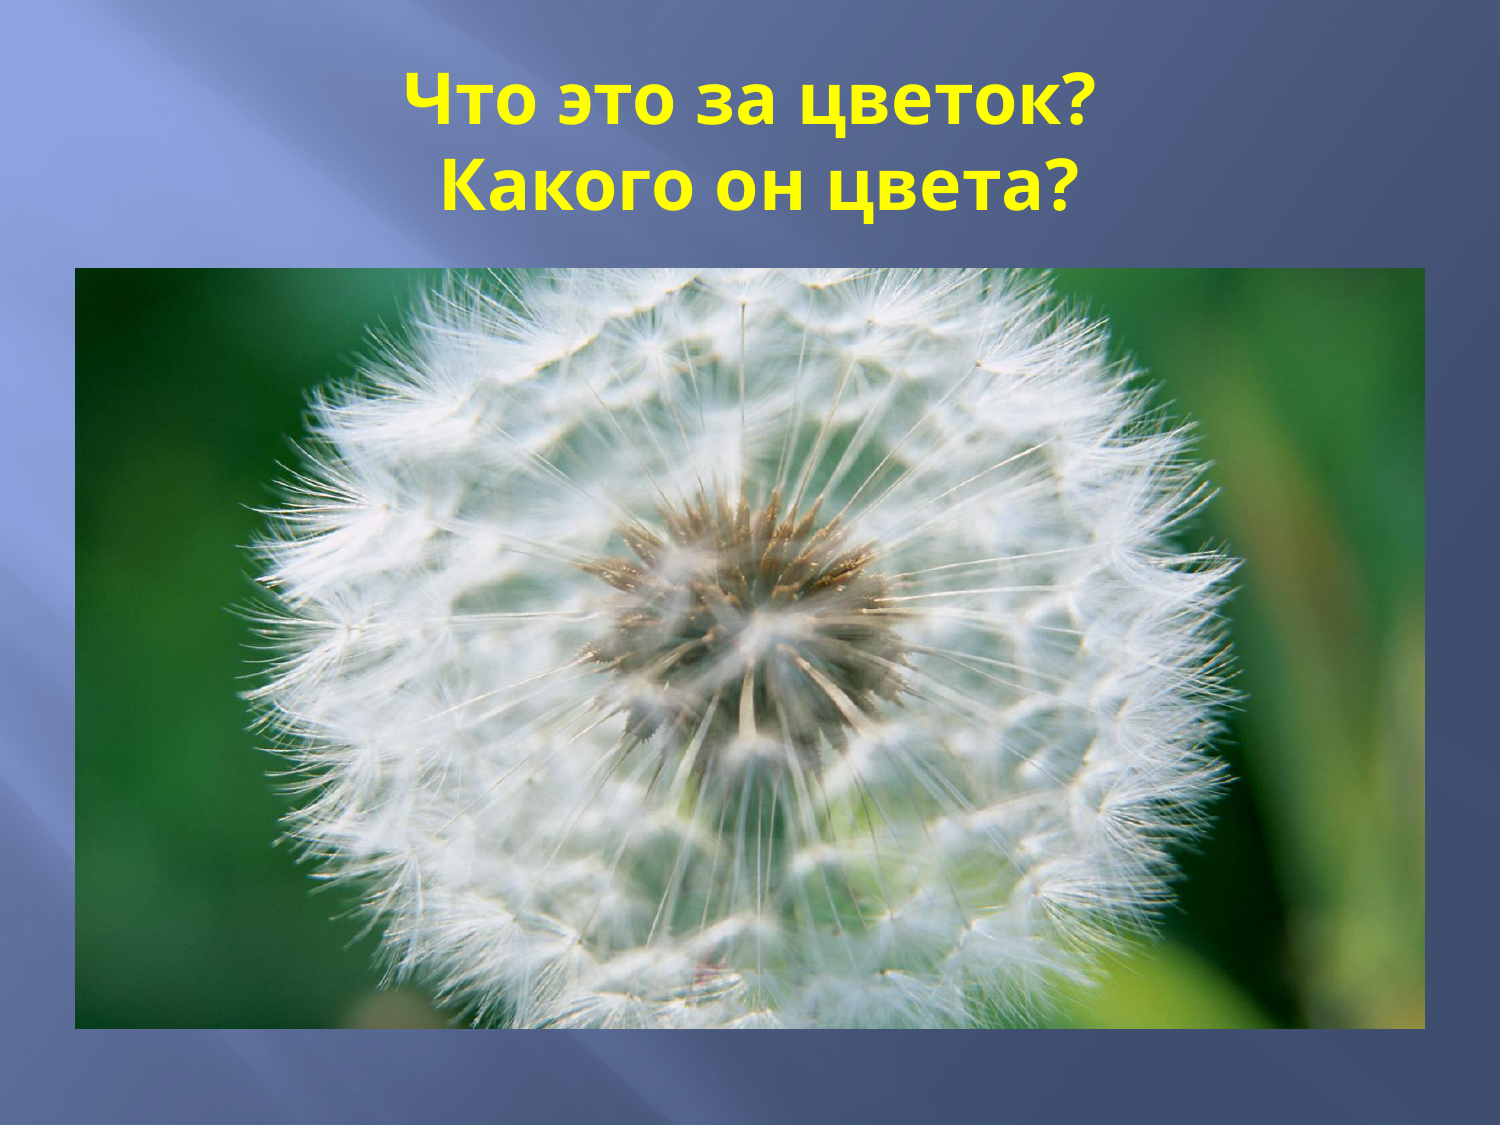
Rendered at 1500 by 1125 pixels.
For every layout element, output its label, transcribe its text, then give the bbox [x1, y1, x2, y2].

title Что это за цветок? Какого он цвета? [75, 45, 1425, 233]
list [74, 268, 1426, 1029]
